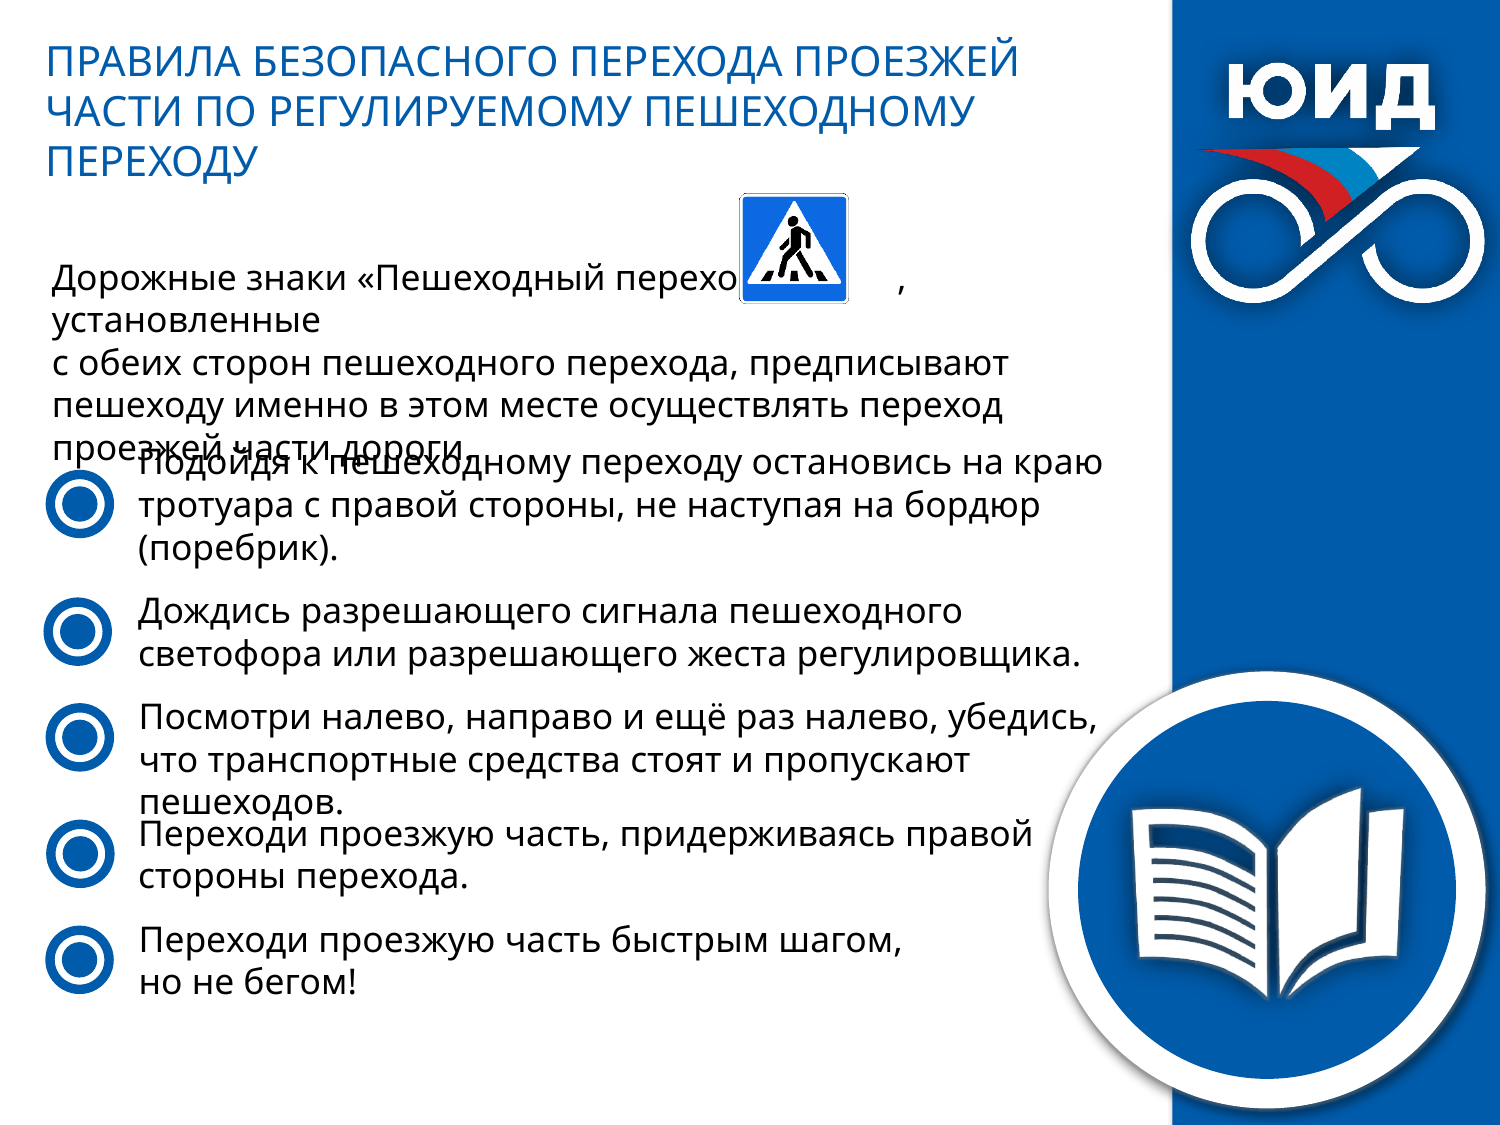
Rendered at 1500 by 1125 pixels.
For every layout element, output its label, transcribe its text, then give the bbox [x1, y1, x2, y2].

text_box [1048, 0, 1500, 1125]
text_box Посмотри налево, направо и ещё раз налево, убедись, что транспортные средства стоят и пропускают пешеходов. [123, 686, 1048, 803]
text_box Подойдя к пешеходному переходу остановись на краю тротуара с правой стороны, не наступая на бордюр (поребрик). [123, 475, 1048, 575]
text_box Переходи проезжую часть, придерживаясь правой стороны перехода. [123, 803, 1048, 904]
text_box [50, 824, 110, 884]
text_box Переходи проезжую часть быстрым шагом, но не бегом! [123, 909, 1048, 1010]
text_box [48, 602, 108, 662]
text_box ПРАВИЛА БЕЗОПАСНОГО ПЕРЕХОДА ПРОЕЗЖЕЙ ЧАСТИ ПО РЕГУЛИРУЕМОМУ ПЕШЕХОДНОМУ ПЕРЕХОДУ [31, 26, 1048, 192]
text_box Дорожные знаки «Пешеходный переход» , установленные с обеих сторон пешеходного перехода, предписывают пешеходу именно в этом месте осуществлять переход проезжей части дороги. [37, 247, 1048, 475]
picture [738, 193, 850, 304]
text_box Дождись разрешающего сигнала пешеходного светофора или разрешающего жеста регулировщика. [123, 580, 1048, 681]
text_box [50, 474, 110, 534]
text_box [50, 707, 110, 767]
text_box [49, 930, 110, 990]
